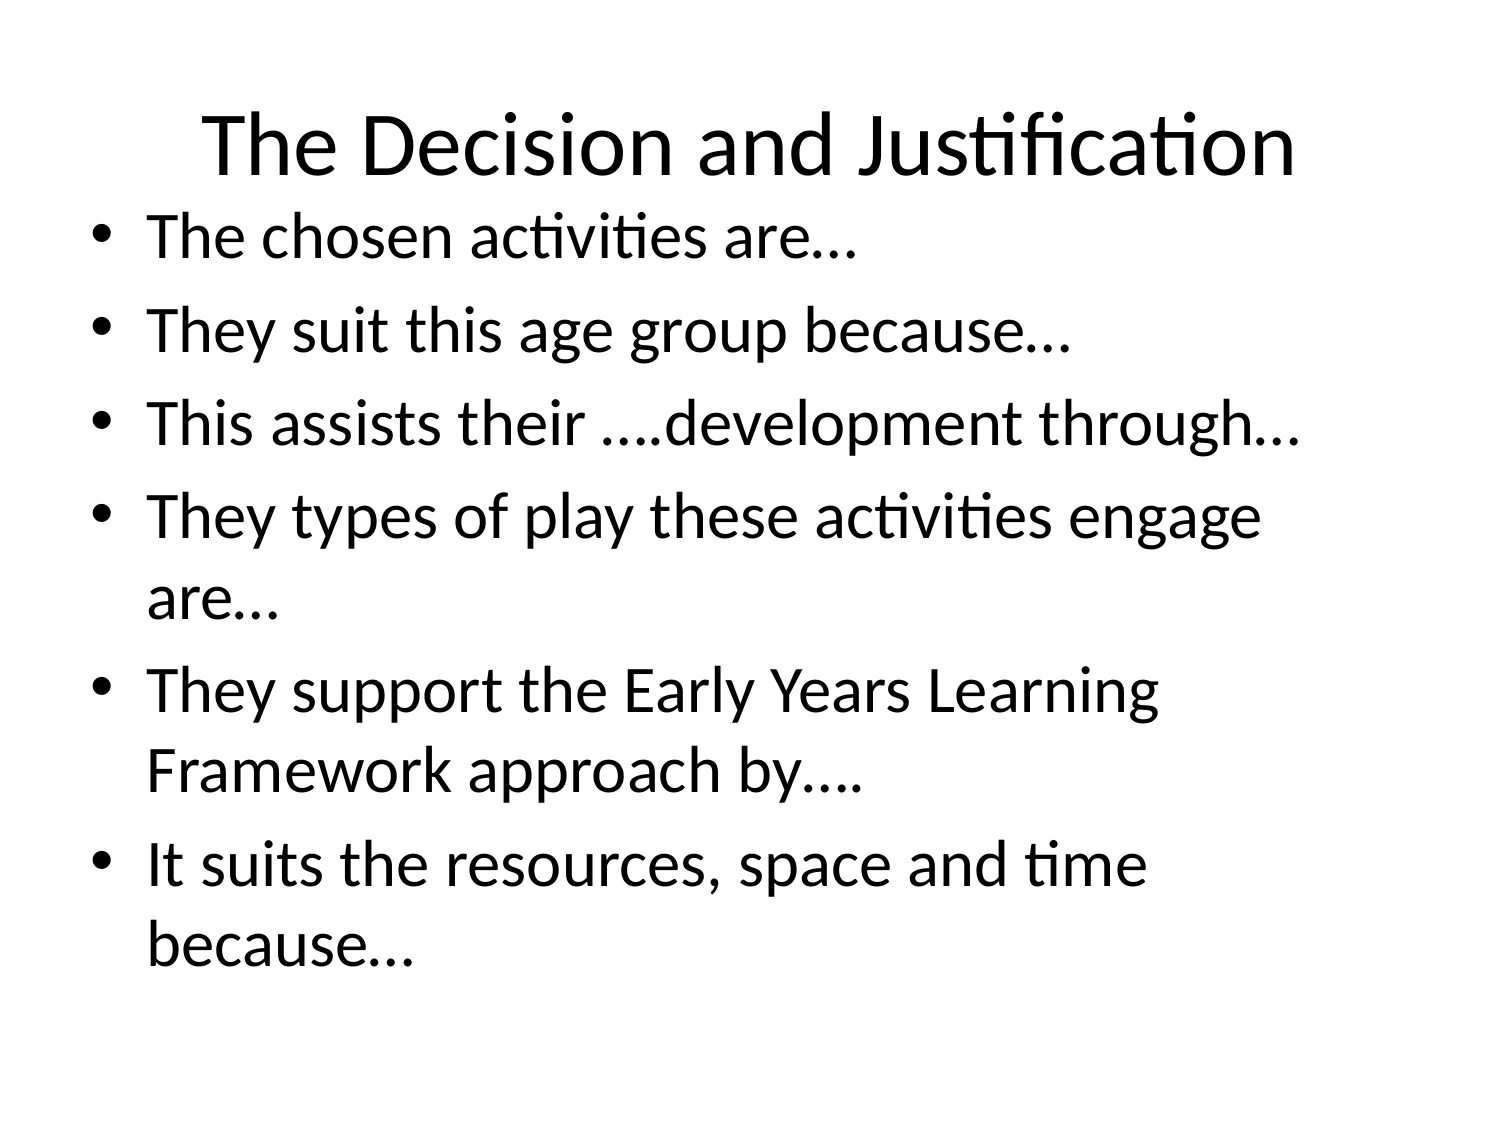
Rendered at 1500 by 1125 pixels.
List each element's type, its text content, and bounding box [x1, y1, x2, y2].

title The Decision and Justification [75, 45, 1425, 184]
list The chosen activities are… They suit this age group because… This assists their ….development through… They types of play these activities engage are… They support the Early Years Learning Framework approach by…. It suits the resources, space and time because… [75, 184, 1425, 1005]
